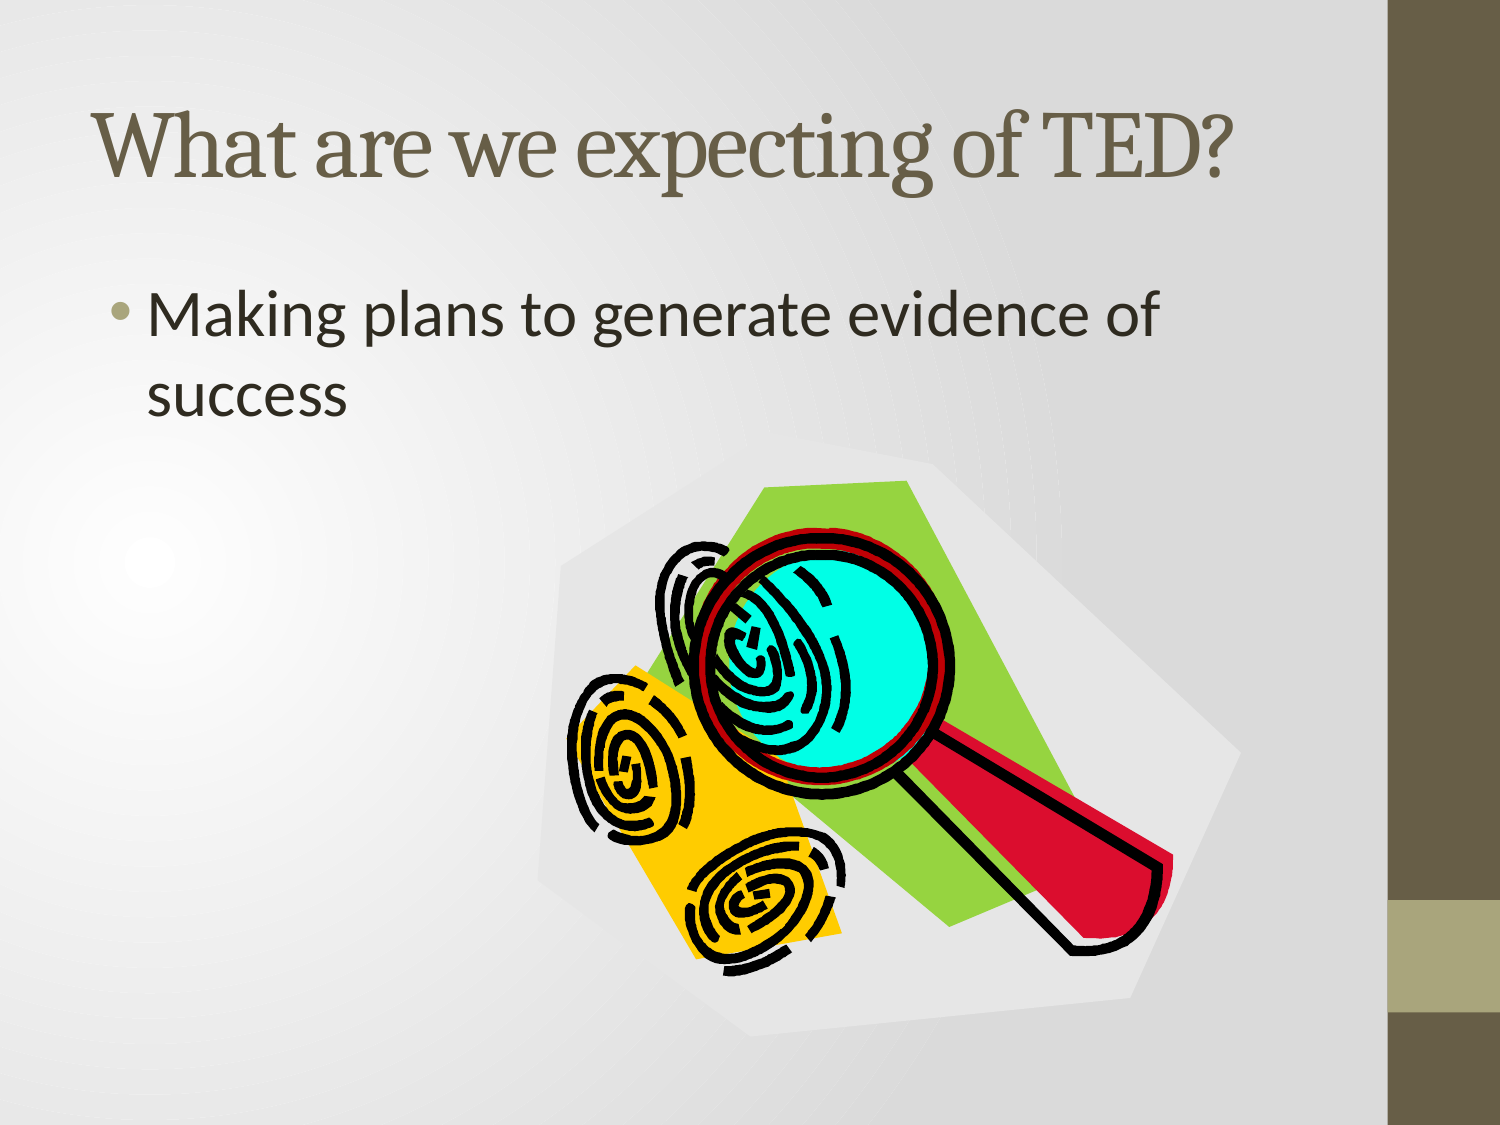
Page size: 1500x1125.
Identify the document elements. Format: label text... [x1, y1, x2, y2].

picture [536, 424, 1251, 1046]
list Making plans to generate evidence of success [75, 262, 1325, 1050]
title What are we expecting of TED? [75, 45, 1325, 233]
